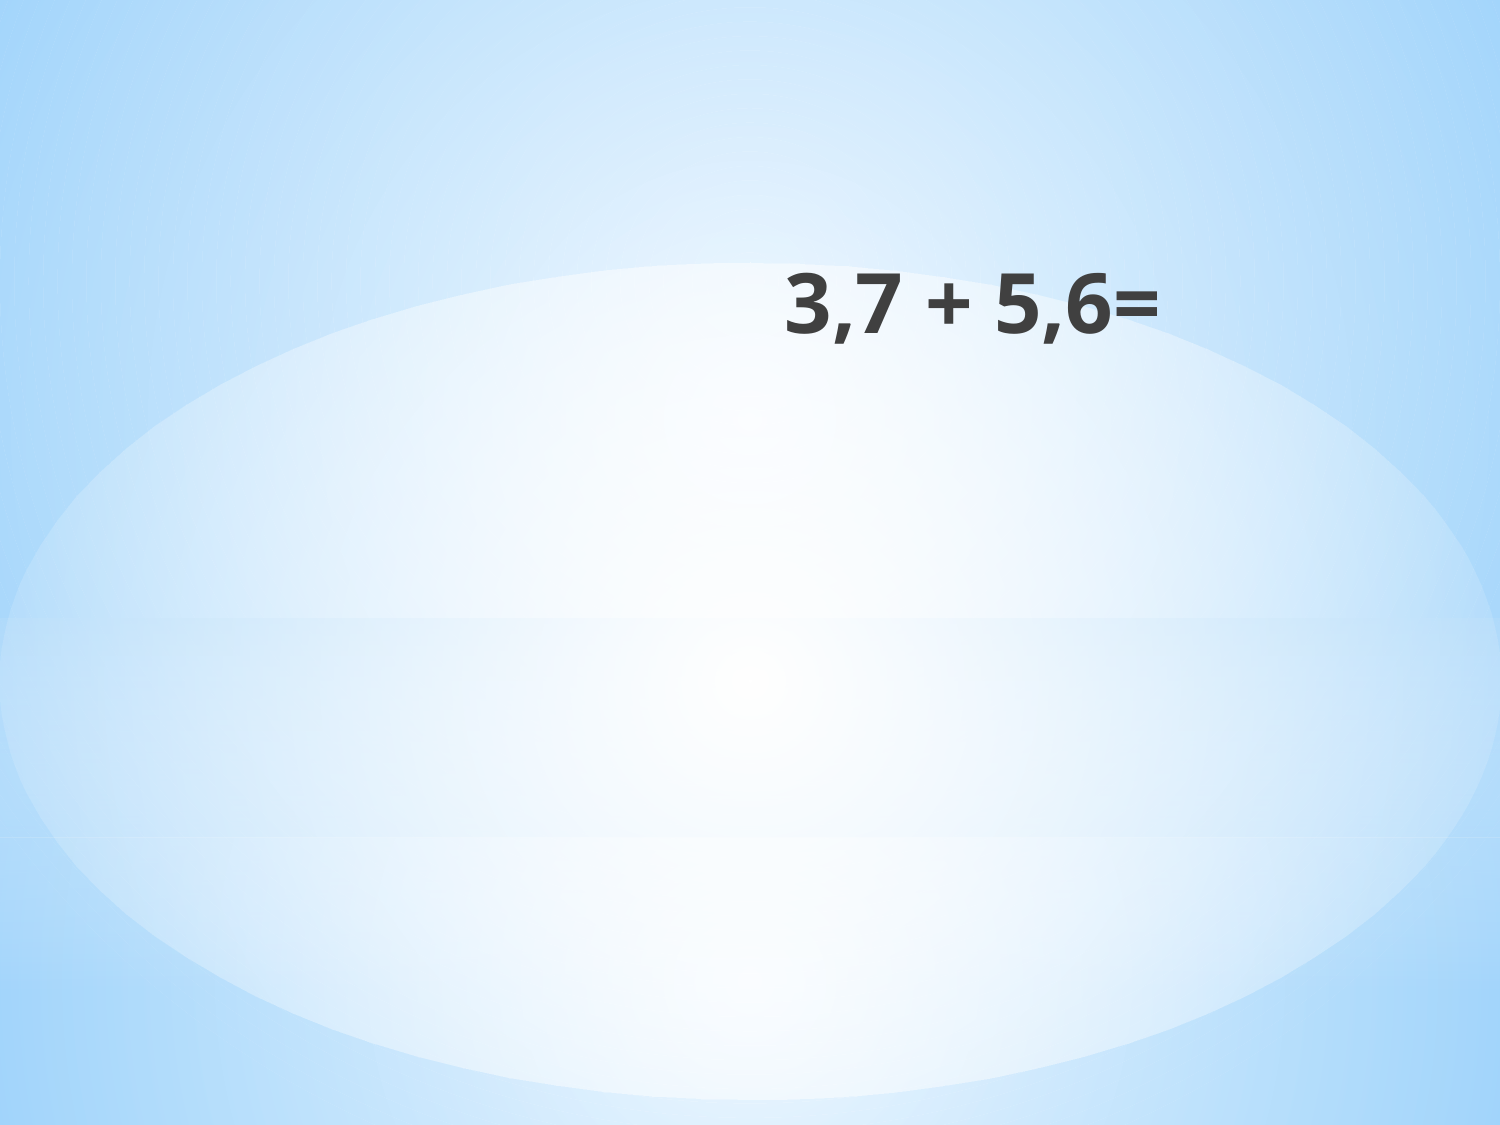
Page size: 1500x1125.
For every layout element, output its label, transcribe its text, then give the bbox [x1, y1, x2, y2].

list 3,7 + 5,6= [761, 120, 1311, 690]
